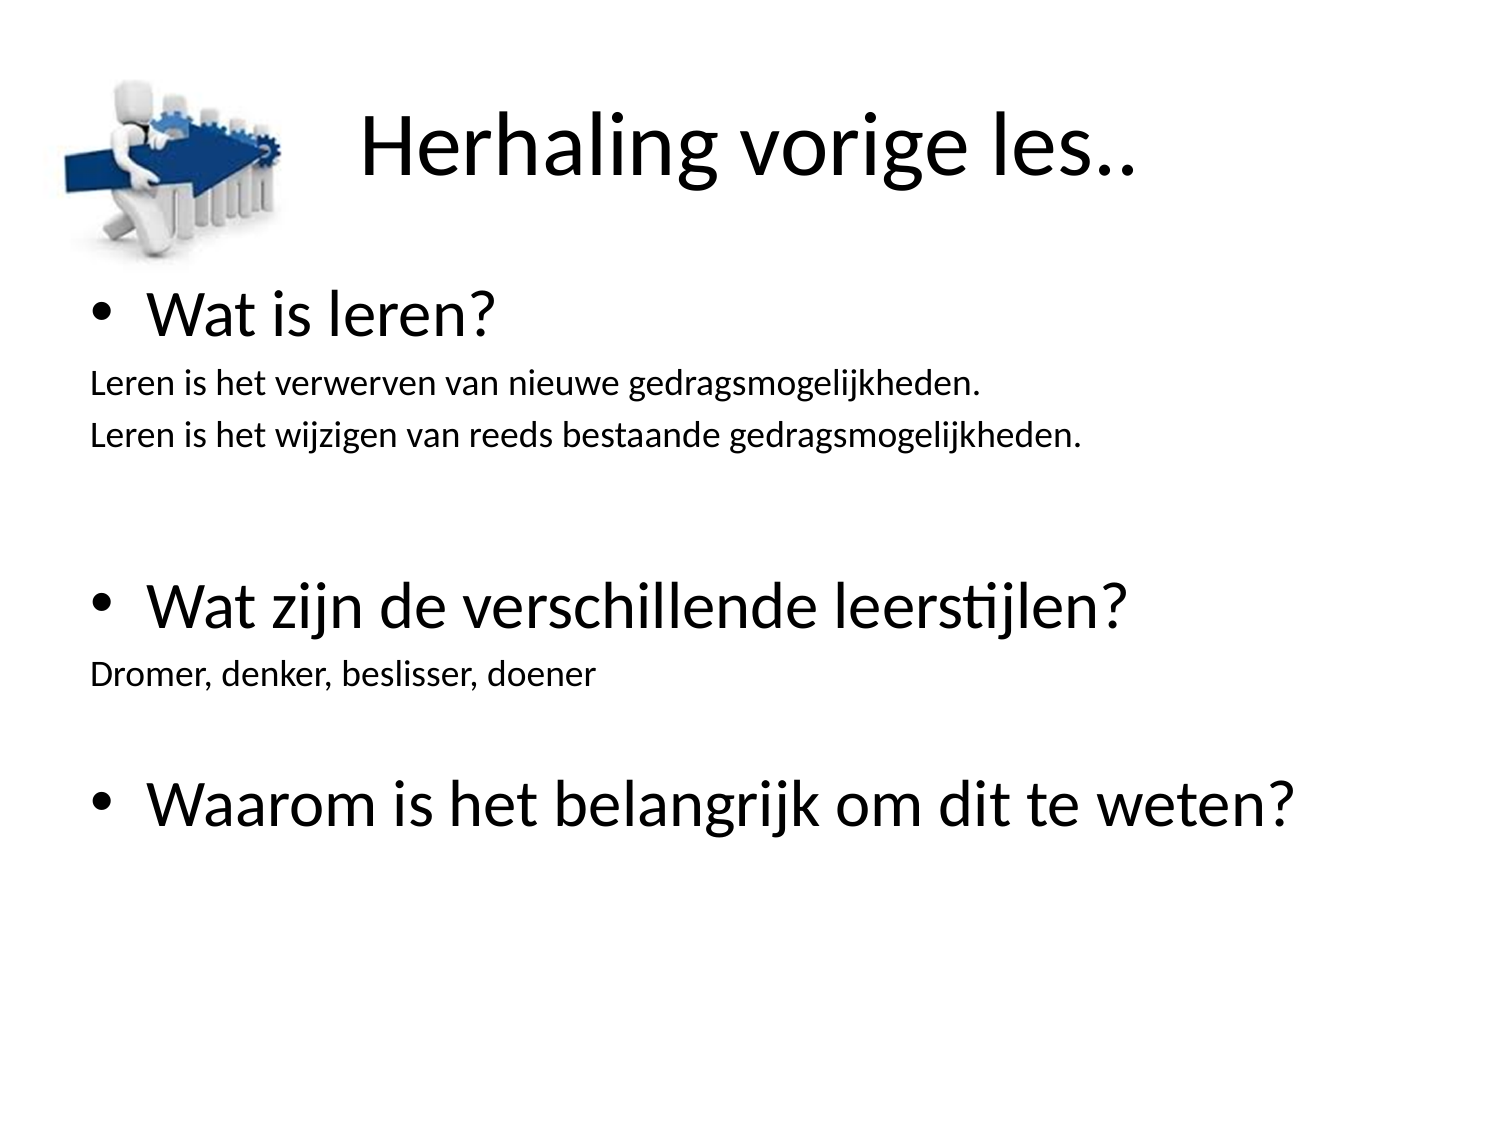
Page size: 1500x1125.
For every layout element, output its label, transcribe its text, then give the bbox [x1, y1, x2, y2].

title Herhaling vorige les.. [75, 45, 1425, 233]
picture [17, 66, 327, 281]
list Wat is leren? Leren is het verwerven van nieuwe gedragsmogelijkheden. Leren is het wijzigen van reeds bestaande gedragsmogelijkheden. Wat zijn de verschillende leerstijlen? Dromer, denker, beslisser, doener Waarom is het belangrijk om dit te weten? [75, 262, 1425, 1005]
